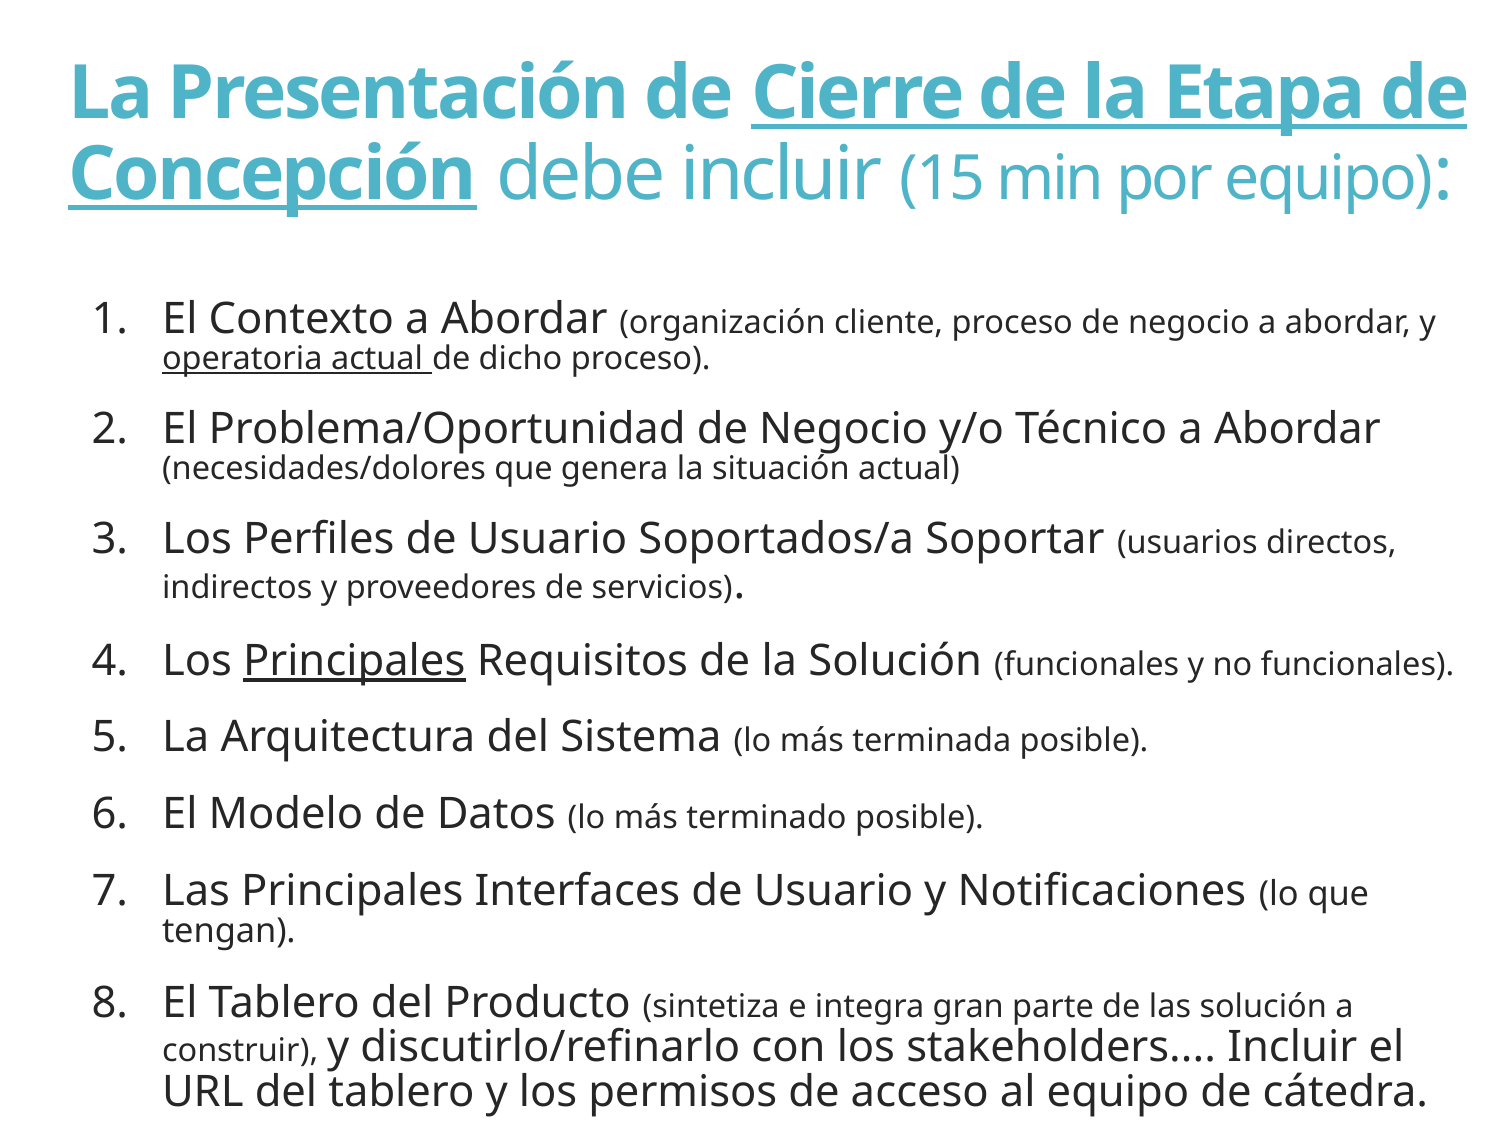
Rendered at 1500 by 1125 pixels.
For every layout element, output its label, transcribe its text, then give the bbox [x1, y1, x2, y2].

list El Contexto a Abordar (organización cliente, proceso de negocio a abordar, y operatoria actual de dicho proceso). El Problema/Oportunidad de Negocio y/o Técnico a Abordar (necesidades/dolores que genera la situación actual) Los Perfiles de Usuario Soportados/a Soportar (usuarios directos, indirectos y proveedores de servicios). Los Principales Requisitos de la Solución (funcionales y no funcionales). La Arquitectura del Sistema (lo más terminada posible). El Modelo de Datos (lo más terminado posible). Las Principales Interfaces de Usuario y Notificaciones (lo que tengan). El Tablero del Producto (sintetiza e integra gran parte de las solución a construir), y discutirlo/refinarlo con los stakeholders.... Incluir el URL del tablero y los permisos de acceso al equipo de cátedra. [76, 290, 1483, 1125]
title La Presentación de Cierre de la Etapa de Concepción debe incluir (15 min por equipo): [53, 42, 1483, 227]
